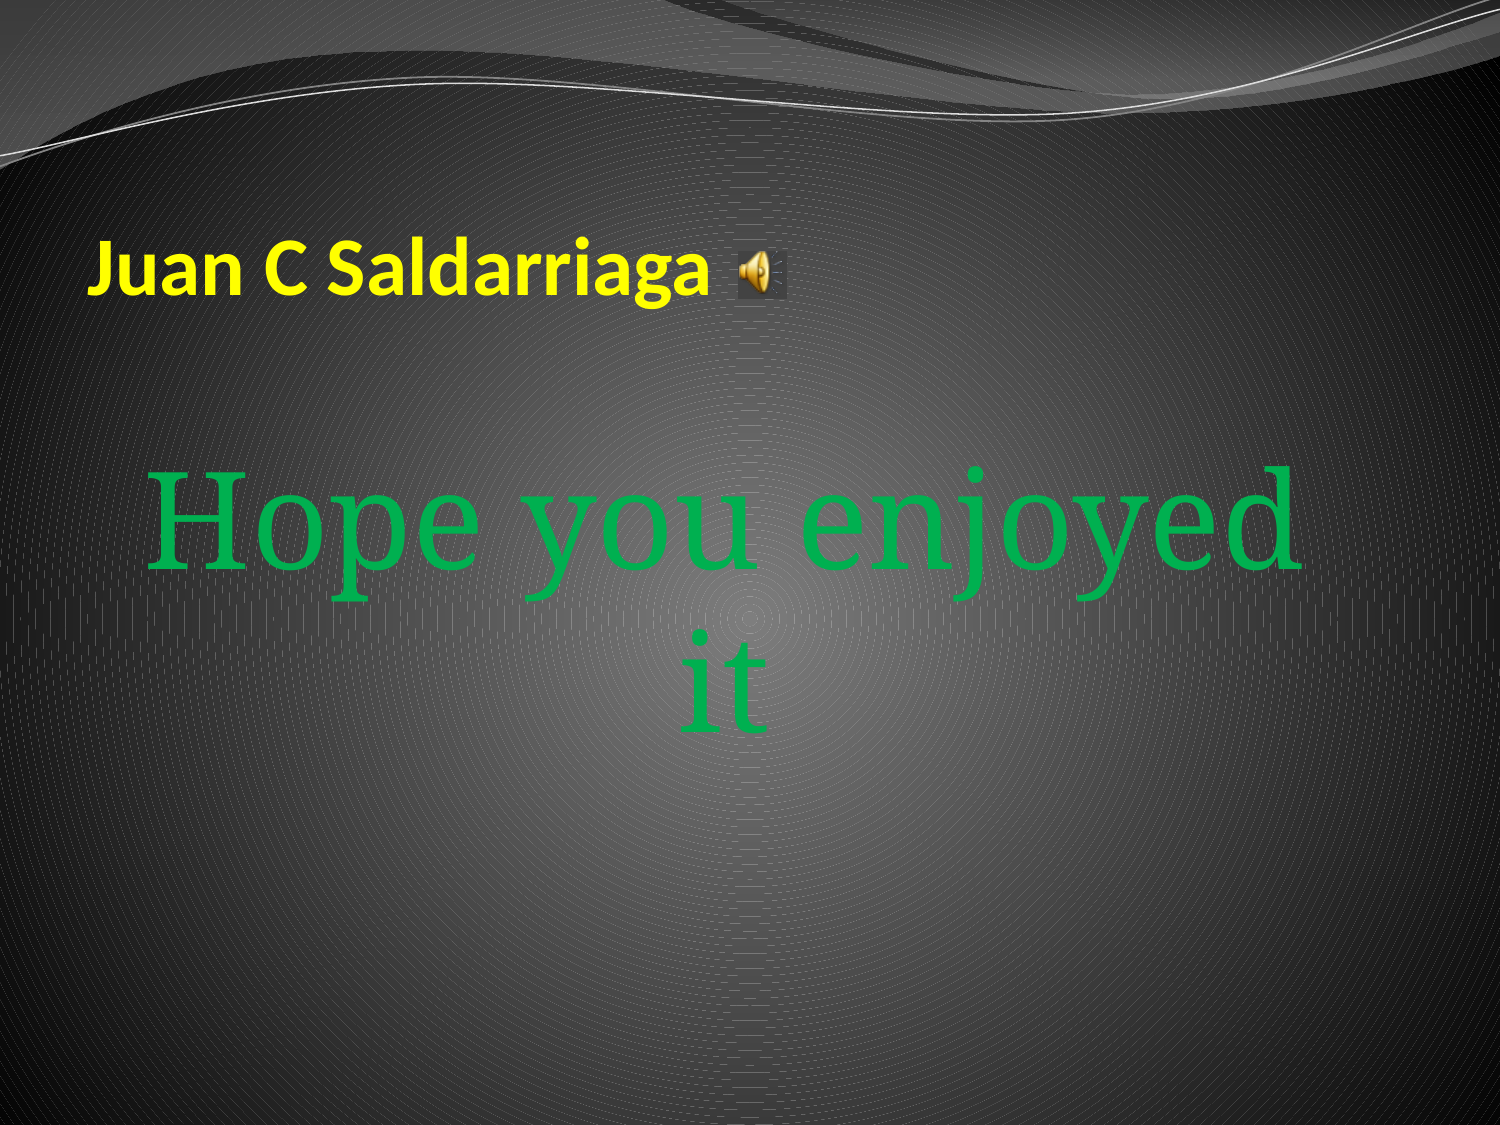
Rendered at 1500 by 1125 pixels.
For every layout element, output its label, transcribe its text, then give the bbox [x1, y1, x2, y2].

list Hope you enjoyed it [86, 299, 1362, 800]
title Juan C Saldarriaga [87, 200, 1363, 313]
picture [737, 249, 788, 301]
